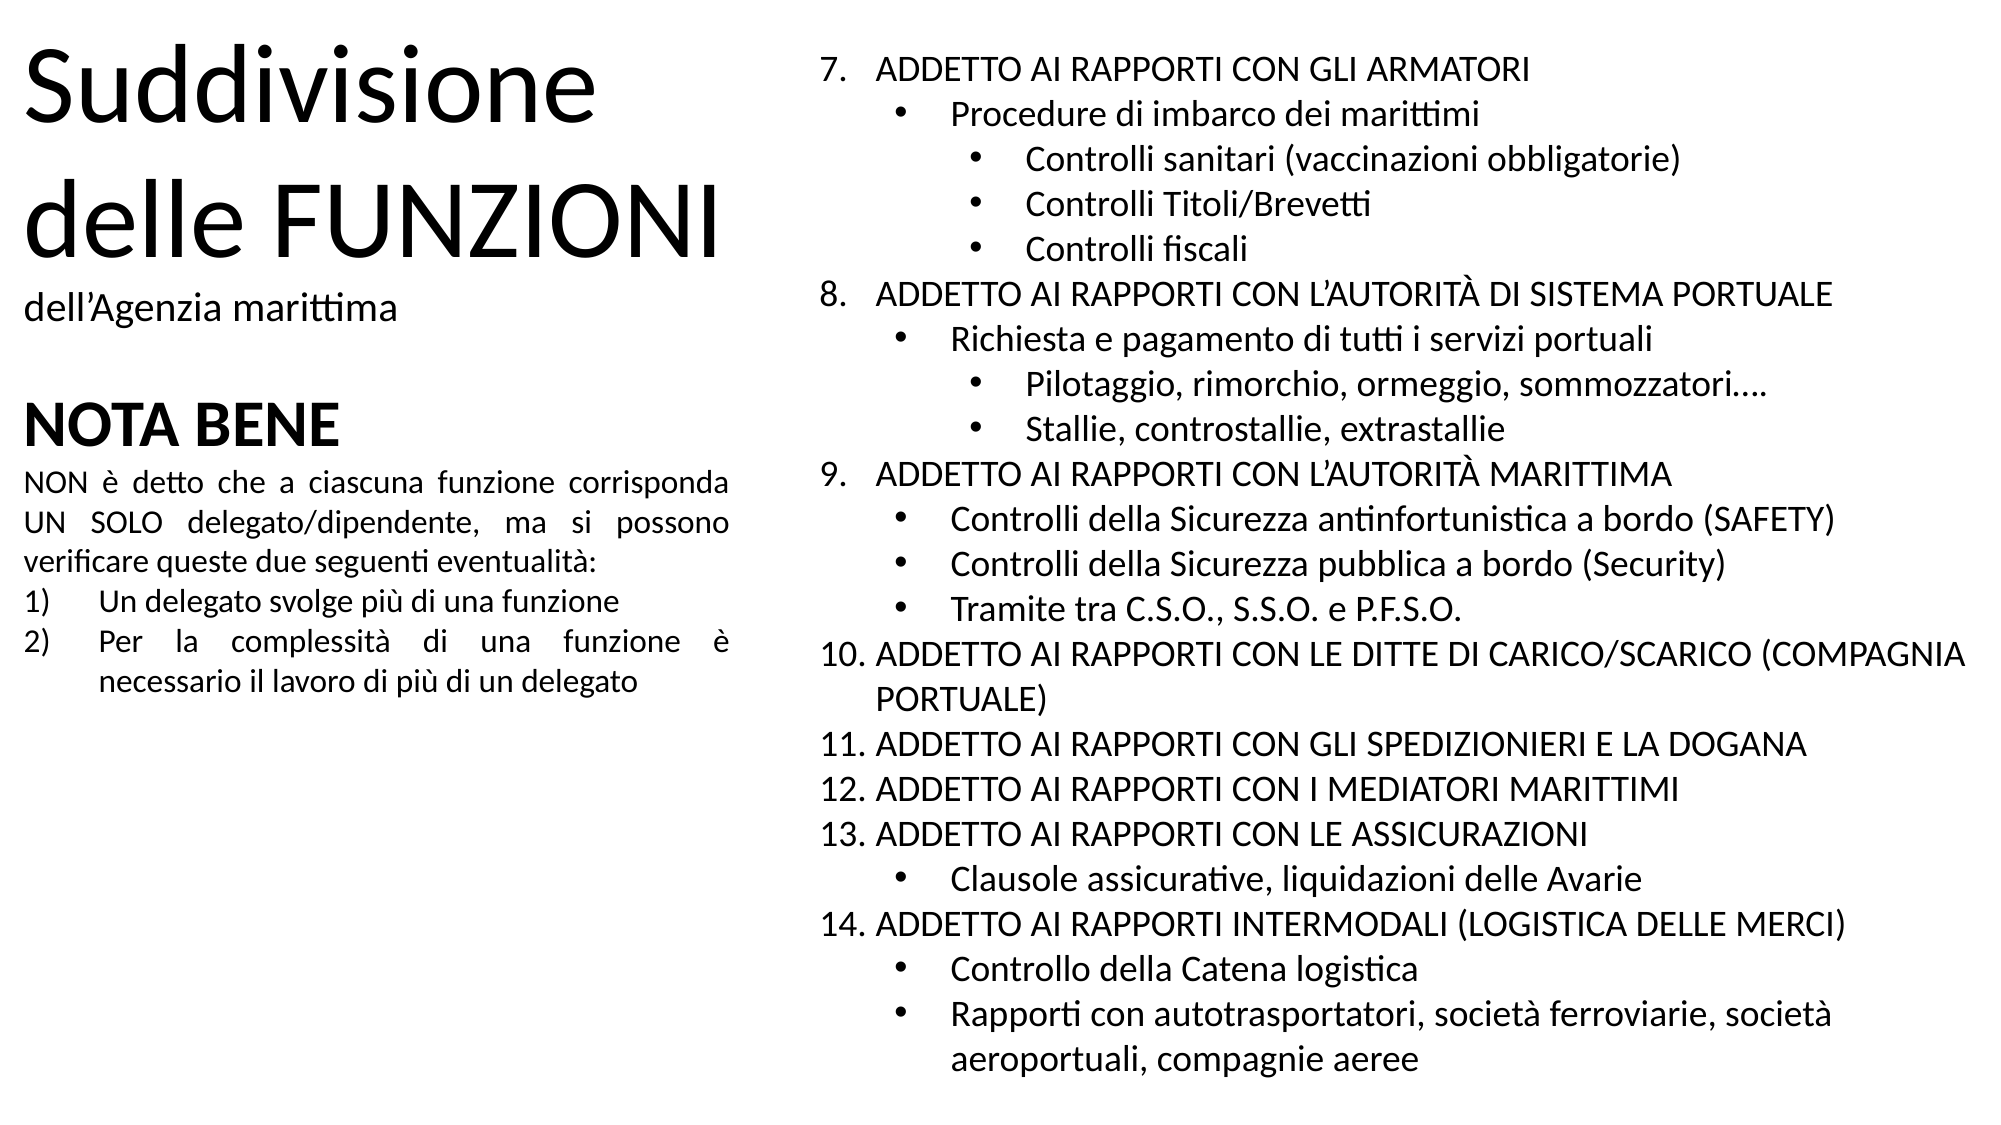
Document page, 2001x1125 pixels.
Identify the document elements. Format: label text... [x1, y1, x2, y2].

text_box Suddivisione delle FUNZIONI dell’Agenzia marittima NOTA BENE NON è detto che a ciascuna funzione corrisponda UN SOLO delegato/dipendente, ma si possono verificare queste due seguenti eventualità: Un delegato svolge più di una funzione Per la complessità di una funzione è necessario il lavoro di più di un delegato [9, 2, 746, 707]
text_box ADDETTO AI RAPPORTI CON GLI ARMATORI Procedure di imbarco dei marittimi Controlli sanitari (vaccinazioni obbligatorie) Controlli Titoli/Brevetti Controlli fiscali ADDETTO AI RAPPORTI CON L’AUTORITÀ DI SISTEMA PORTUALE Richiesta e pagamento di tutti i servizi portuali Pilotaggio, rimorchio, ormeggio, sommozzatori…. Stallie, controstallie, extrastallie ADDETTO AI RAPPORTI CON L’AUTORITÀ MARITTIMA Controlli della Sicurezza antinfortunistica a bordo (SAFETY) Controlli della Sicurezza pubblica a bordo (Security) Tramite tra C.S.O., S.S.O. e P.F.S.O. ADDETTO AI RAPPORTI CON LE DITTE DI CARICO/SCARICO (COMPAGNIA PORTUALE) ADDETTO AI RAPPORTI CON GLI SPEDIZIONIERI E LA DOGANA ADDETTO AI RAPPORTI CON I MEDIATORI MARITTIMI ADDETTO AI RAPPORTI CON LE ASSICURAZIONI Clausole assicurative, liquidazioni delle Avarie ADDETTO AI RAPPORTI INTERMODALI (LOGISTICA DELLE MERCI) Controllo della Catena logistica Rapporti con autotrasportatori, società ferroviarie, società aeroportuali, compagnie aeree [804, 36, 2000, 1087]
